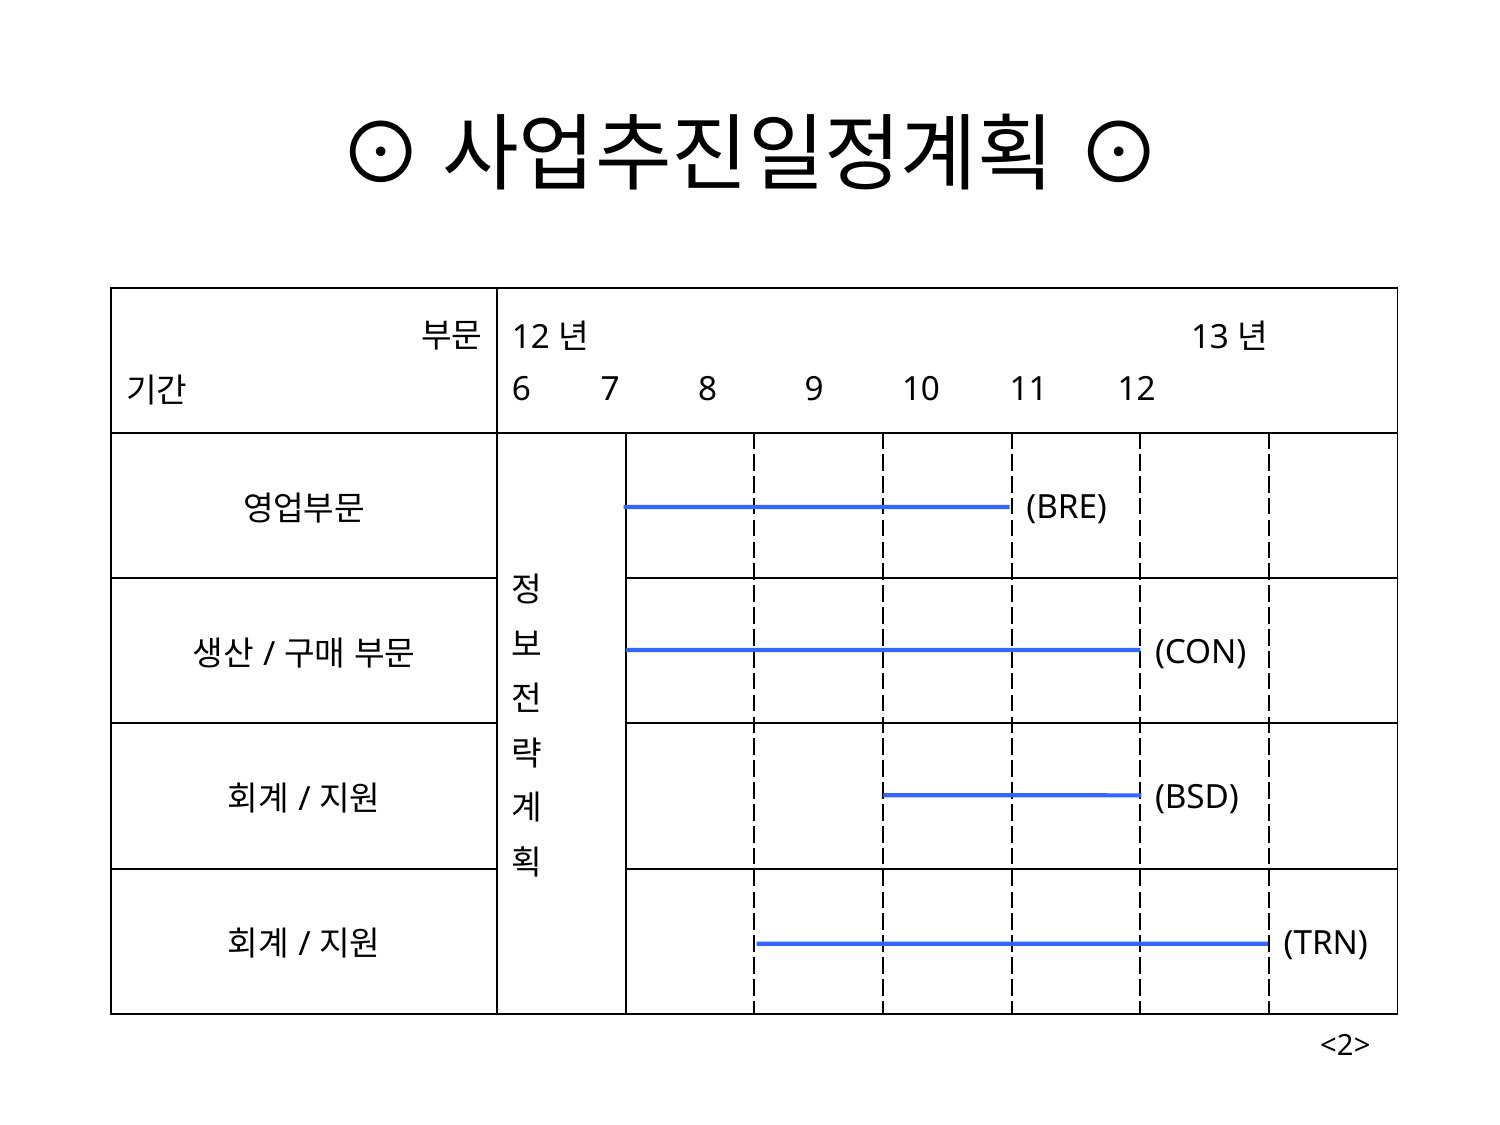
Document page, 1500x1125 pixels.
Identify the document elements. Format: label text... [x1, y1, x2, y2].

table_cell [1140, 870, 1269, 943]
table_cell [1012, 796, 1140, 868]
table_cell [1012, 579, 1140, 650]
table_cell (BRE) [1012, 434, 1140, 577]
table_cell [754, 870, 883, 1013]
table_cell [883, 724, 1012, 795]
table_cell [1012, 944, 1140, 1013]
table_cell [1012, 870, 1140, 943]
table_cell 영업부문 [112, 434, 496, 577]
table_header 12년 13년 6 7 8 9 10 11 12 [498, 289, 1397, 432]
table_cell 회계/지원 [112, 870, 496, 1013]
table_cell [627, 724, 754, 868]
table_cell [1269, 724, 1397, 868]
table_cell 정 보 전 략 계 획 [498, 434, 625, 1013]
table_cell [1012, 651, 1140, 722]
table_cell [627, 579, 754, 649]
text_box ⊙사업추진일정계획 ⊙ [112, 87, 1388, 213]
table_header 부문 기간 [112, 289, 496, 432]
table_cell [627, 870, 754, 1013]
table_cell [1269, 434, 1397, 577]
table_cell [1140, 944, 1269, 1013]
table_cell [754, 724, 883, 868]
table_cell [754, 579, 883, 649]
table_cell (CON) [1140, 579, 1269, 722]
table_cell (TRN) [1269, 870, 1397, 1013]
table_cell 생산/구매 부문 [112, 579, 496, 722]
table_cell [1012, 724, 1140, 795]
table_cell [1269, 579, 1397, 722]
table_cell [883, 870, 1012, 943]
table_cell [883, 434, 1012, 577]
table_cell 회계/지원 [112, 724, 496, 868]
table_cell [627, 434, 754, 577]
table_cell [754, 434, 883, 507]
table_cell [627, 650, 754, 722]
table_cell [754, 650, 883, 722]
table_cell [883, 944, 1012, 1013]
table_cell [754, 508, 883, 577]
table_cell [1140, 434, 1269, 577]
table_cell [883, 796, 1012, 868]
slide_number <2> [1072, 1018, 1386, 1094]
table_cell [883, 579, 1012, 722]
table_cell (BSD) [1140, 724, 1269, 868]
